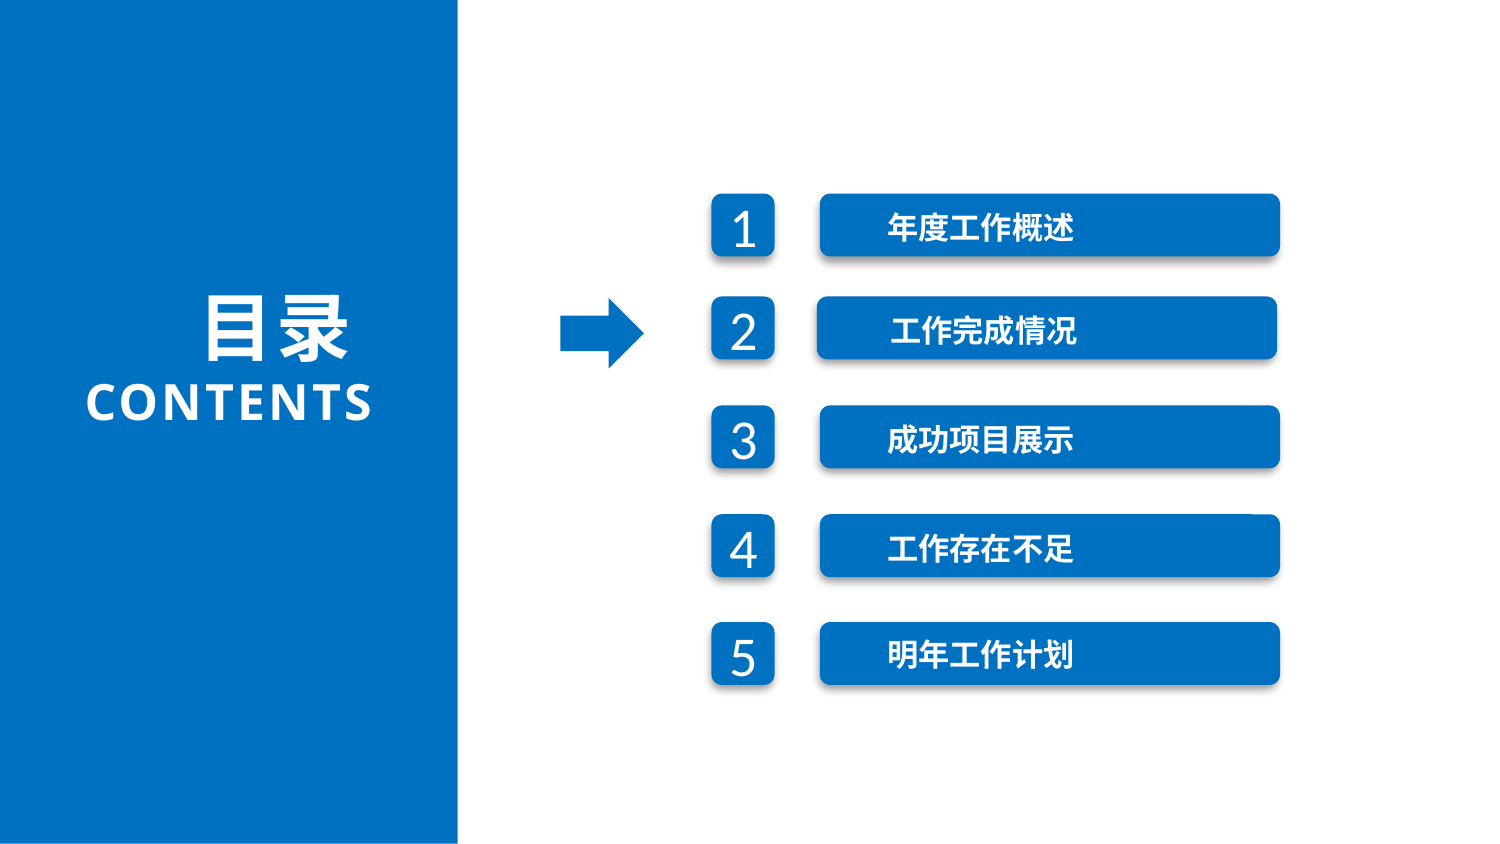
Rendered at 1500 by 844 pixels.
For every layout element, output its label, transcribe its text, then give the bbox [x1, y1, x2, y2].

text_box 2 [709, 294, 777, 362]
text_box 3 [709, 403, 777, 471]
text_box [816, 296, 1278, 360]
text_box [558, 295, 647, 371]
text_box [819, 405, 1281, 469]
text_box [819, 621, 1281, 686]
text_box [0, 0, 460, 844]
text_box 目录 CONTENTS [41, 272, 387, 438]
text_box 4 [709, 512, 777, 580]
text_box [819, 513, 1281, 578]
text_box 1 [709, 191, 777, 259]
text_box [819, 193, 1281, 257]
text_box 5 [709, 619, 777, 688]
